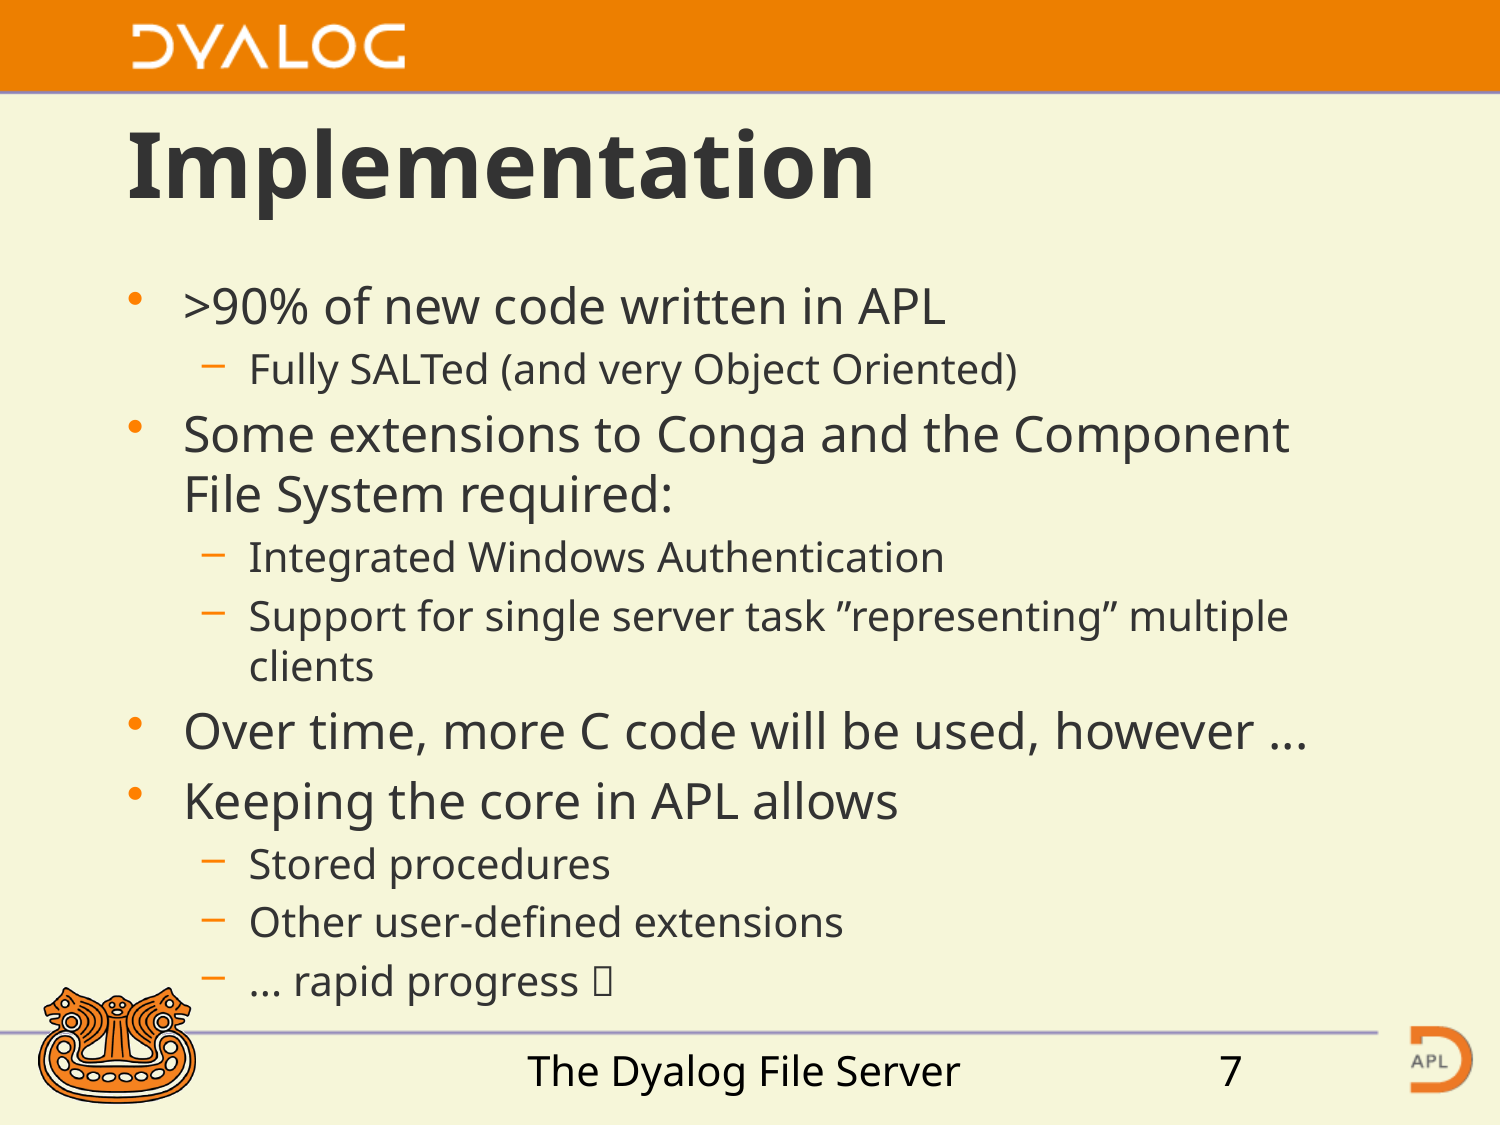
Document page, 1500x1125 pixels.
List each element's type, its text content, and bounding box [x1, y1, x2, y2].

list >90% of new code written in APL Fully SALTed (and very Object Oriented) Some extensions to Conga and the Component File System required: Integrated Windows Authentication Support for single server task ”representing” multiple clients Over time, more C code will be used, however ... Keeping the core in APL allows Stored procedures Other user-defined extensions ... rapid progress  [112, 267, 1388, 943]
footer The Dyalog File Server [512, 1037, 988, 1113]
slide_number 7 [1074, 1037, 1388, 1113]
title Implementation [112, 99, 1388, 267]
slide_number [112, 1037, 425, 1113]
picture [0, 0, 1500, 1125]
